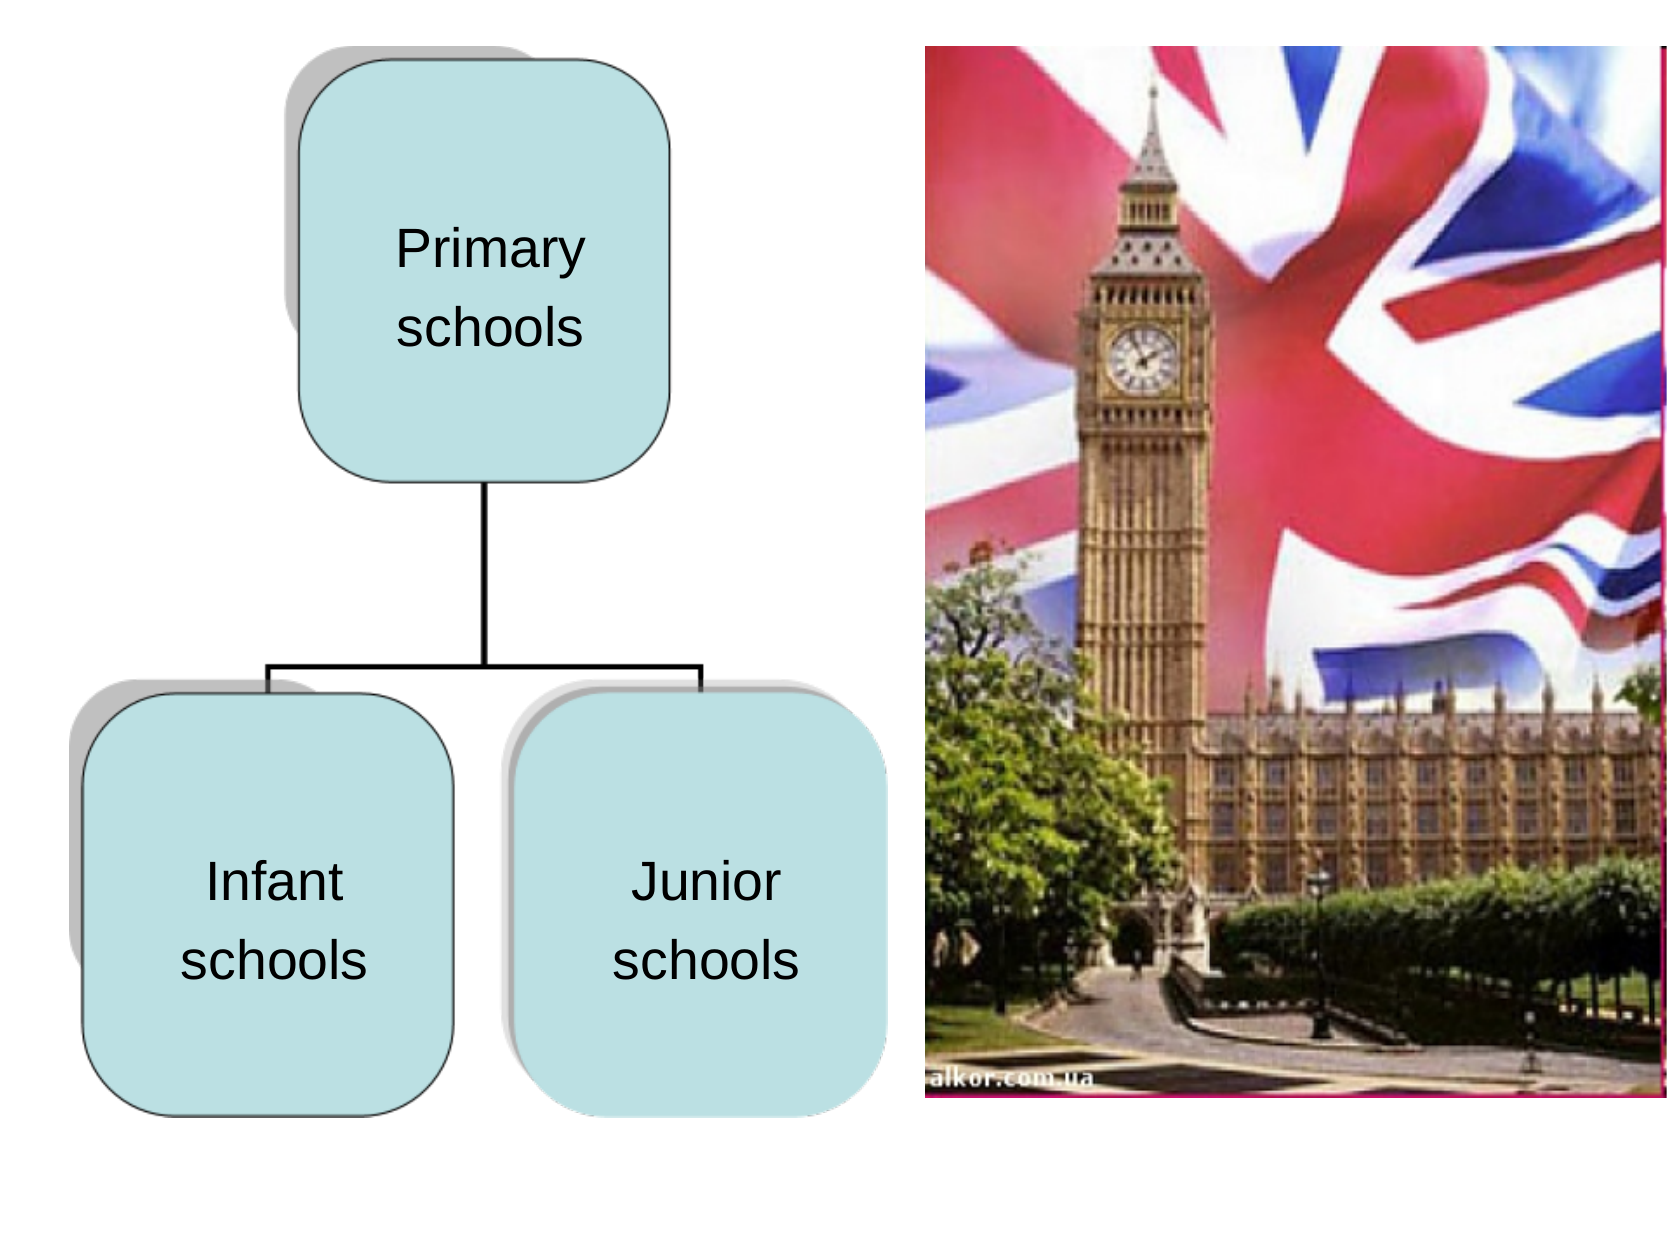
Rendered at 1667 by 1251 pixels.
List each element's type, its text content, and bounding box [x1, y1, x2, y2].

picture [925, 46, 1667, 1098]
picture [69, 46, 888, 1119]
text_box Junior schools [516, 694, 898, 1129]
